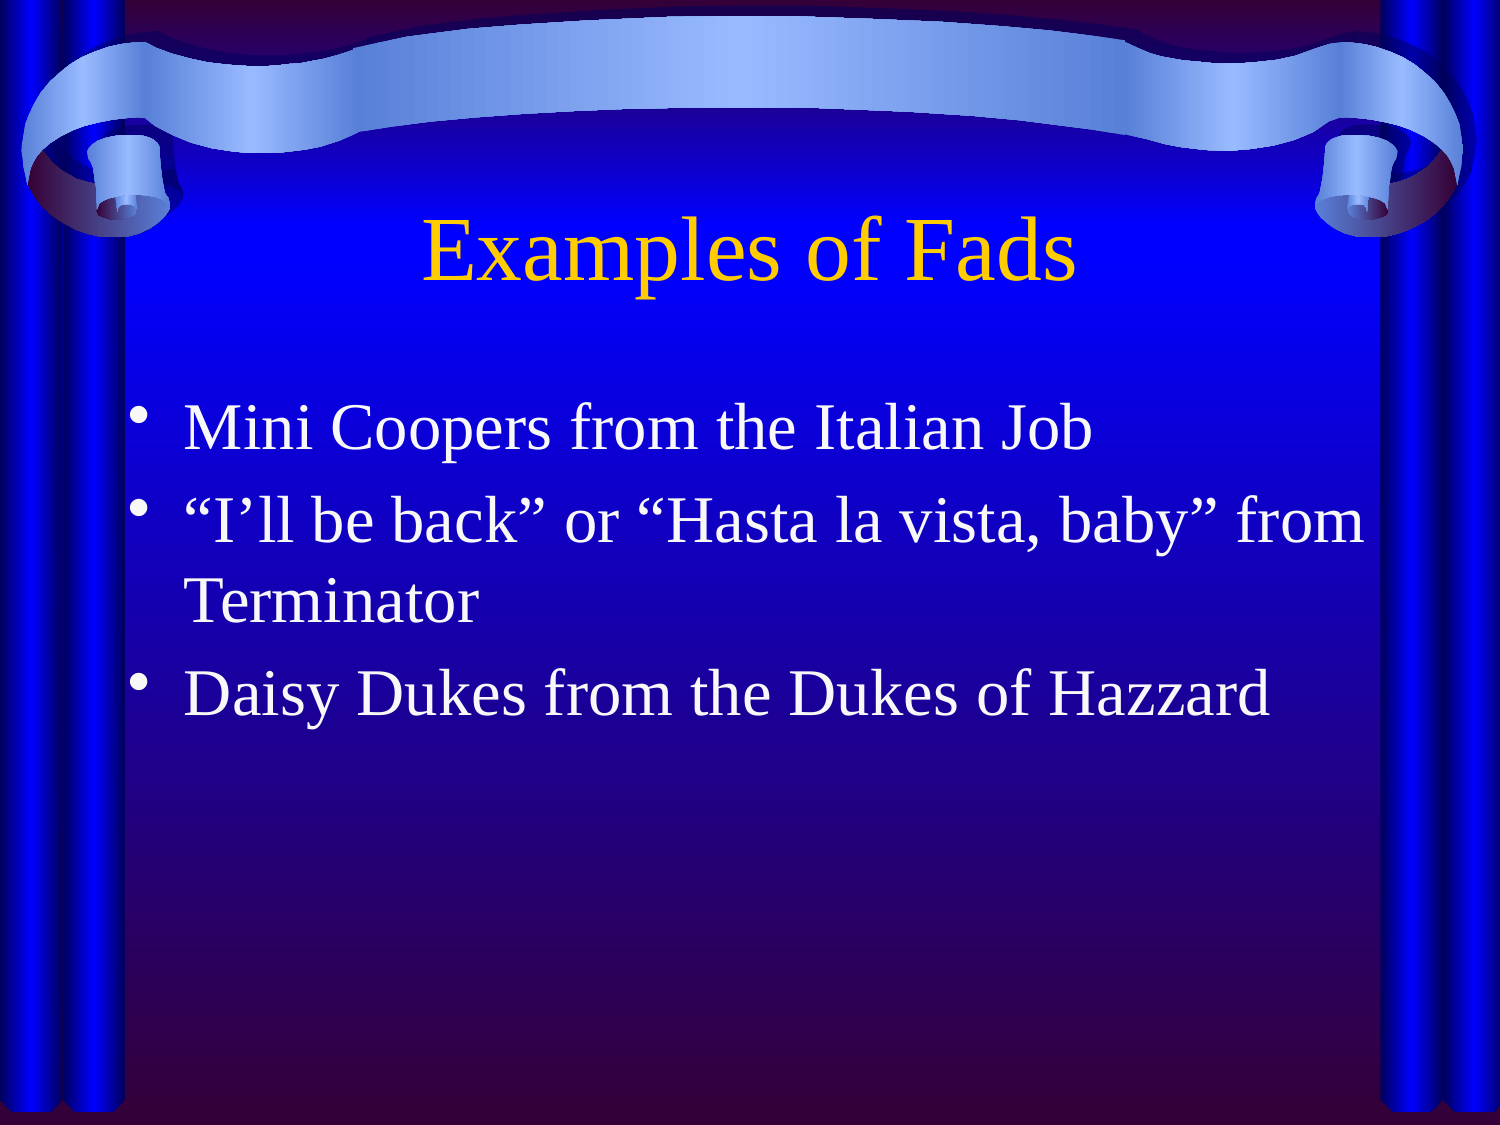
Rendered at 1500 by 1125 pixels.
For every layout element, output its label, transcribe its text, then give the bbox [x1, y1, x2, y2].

list Mini Coopers from the Italian Job “I’ll be back” or “Hasta la vista, baby” from Terminator Daisy Dukes from the Dukes of Hazzard [112, 374, 1388, 1051]
title Examples of Fads [112, 149, 1388, 338]
